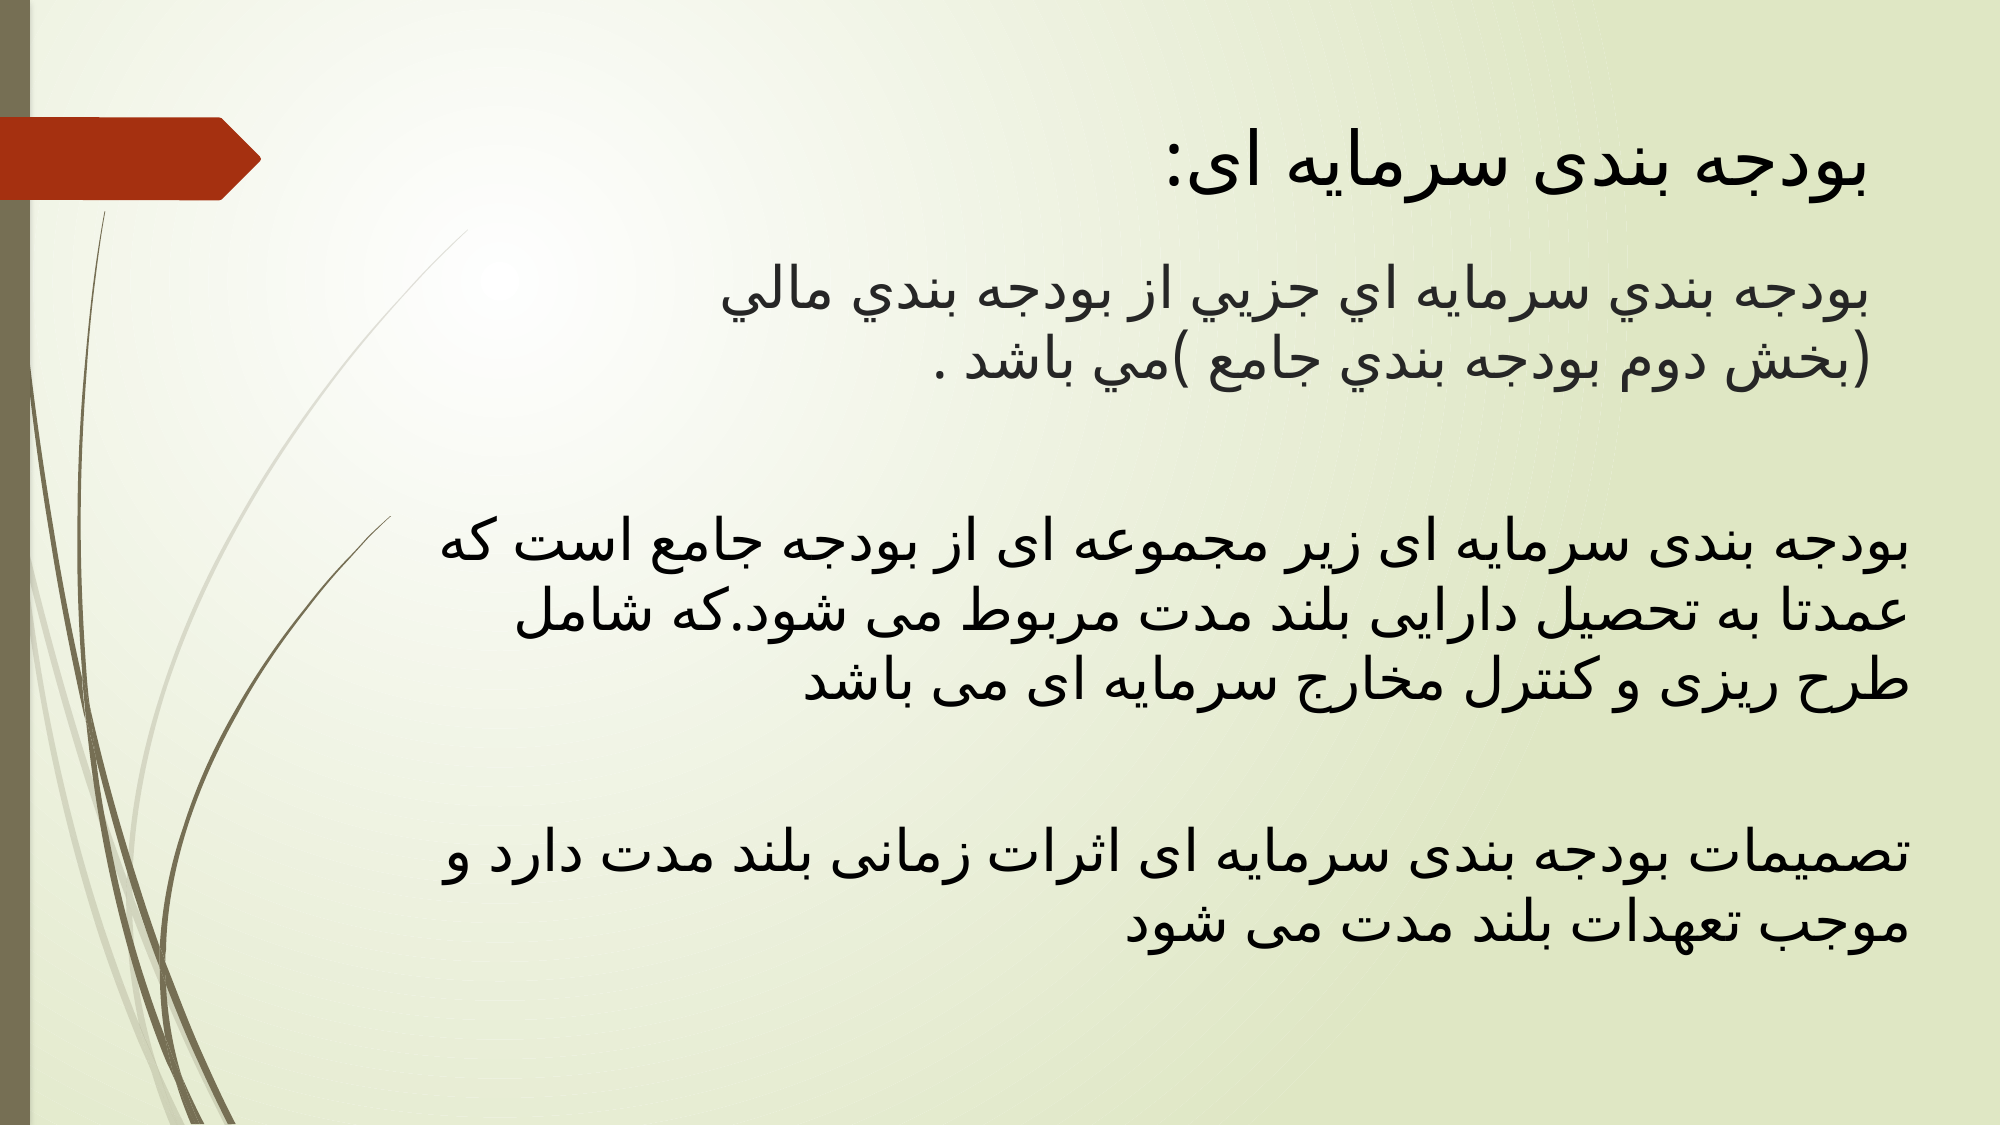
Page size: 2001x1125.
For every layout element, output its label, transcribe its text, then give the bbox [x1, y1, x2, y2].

text_box تصمیمات بودجه بندی سرمایه ای اثرات زمانی بلند مدت دارد و موجب تعهدات بلند مدت می شود [348, 805, 1928, 961]
title بودجه بندی سرمایه ای: بودجه بندي سرمايه اي جزيي از بودجه بندي مالي (بخش دوم بودجه بندي جامع )مي باشد . [304, 102, 1888, 410]
text_box بودجه بندی سرمایه ای زیر مجموعه ای از بودجه جامع است که عمدتا به تحصیل دارایی بلند مدت مربوط می شود.که شامل طرح ریزی و کنترل مخارج سرمایه ای می باشد [382, 494, 1928, 719]
